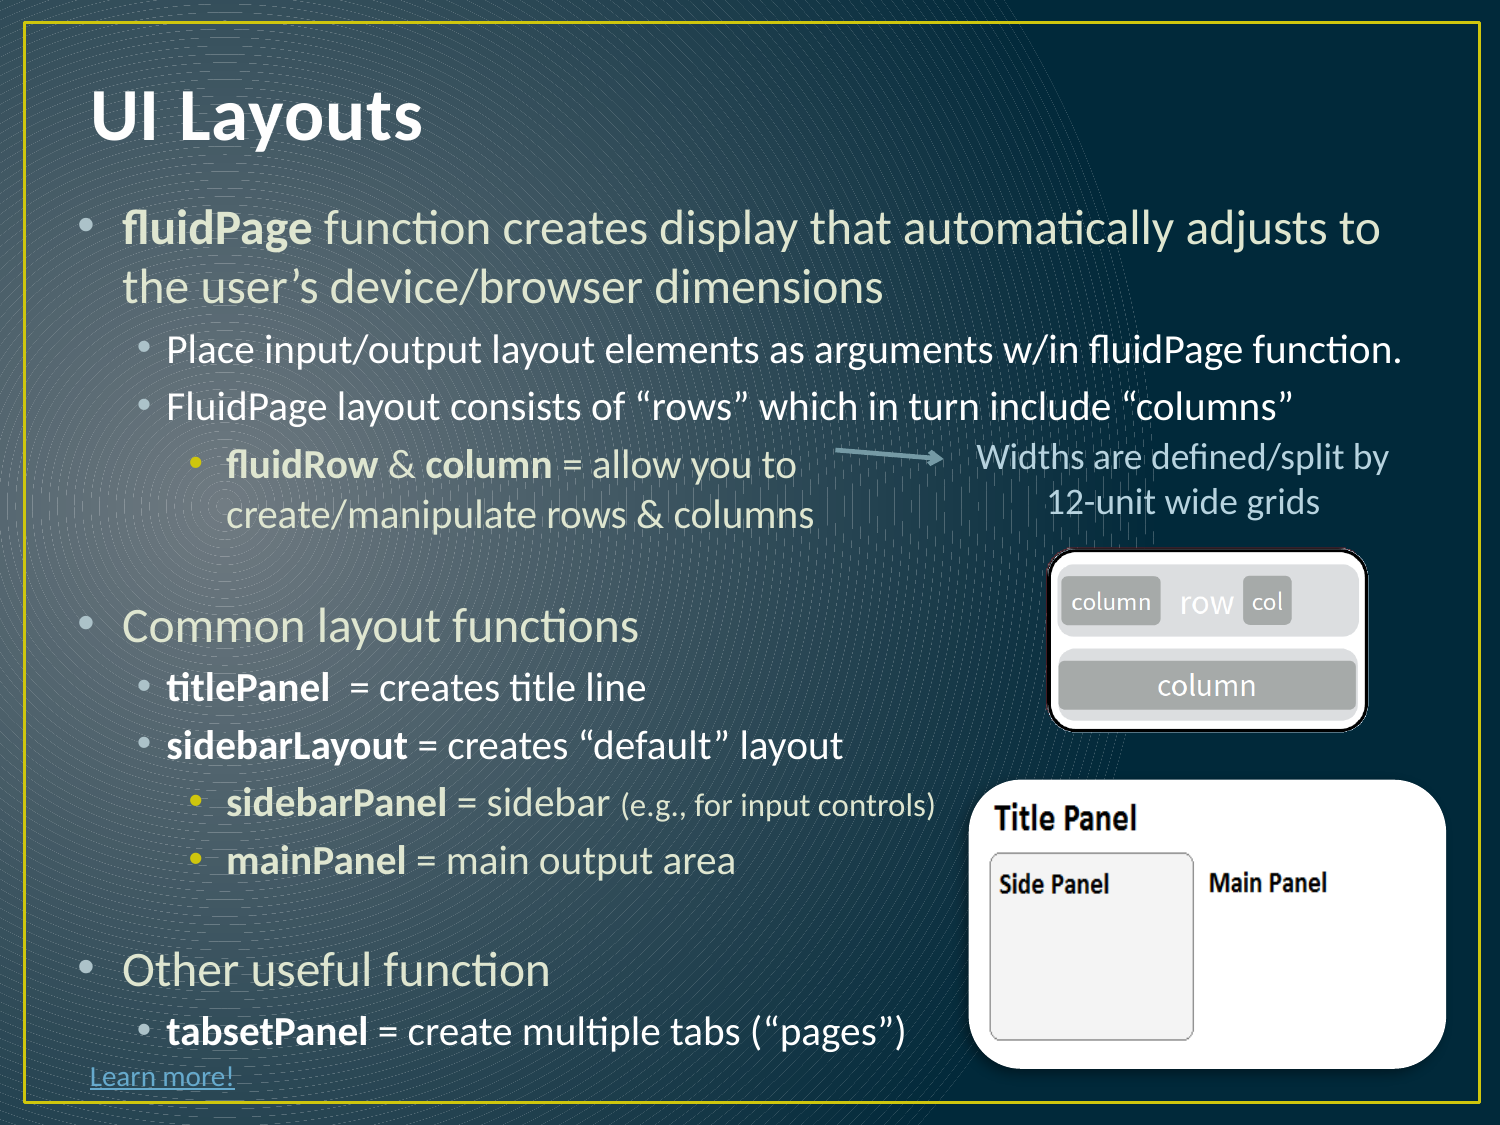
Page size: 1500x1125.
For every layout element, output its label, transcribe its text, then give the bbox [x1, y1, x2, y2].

title UI Layouts [75, 45, 1425, 163]
picture [1039, 545, 1368, 735]
text_box Learn more! [74, 1049, 613, 1100]
picture [974, 785, 1441, 1063]
text_box Widths are defined/split by 12-unit wide grids [943, 424, 1423, 530]
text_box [835, 449, 944, 460]
list fluidPage function creates display that automatically adjusts to the user’s device/browser dimensions Place input/output layout elements as arguments w/in fluidPage function. FluidPage layout consists of “rows” which in turn include “columns” fluidRow & column = allow you to create/manipulate rows & columns Common layout functions titlePanel = creates title line sidebarLayout = creates “default” layout sidebarPanel = sidebar (e.g., for input controls) mainPanel = main output area Other useful function tabsetPanel = create multiple tabs (“pages”) [62, 187, 1440, 1068]
